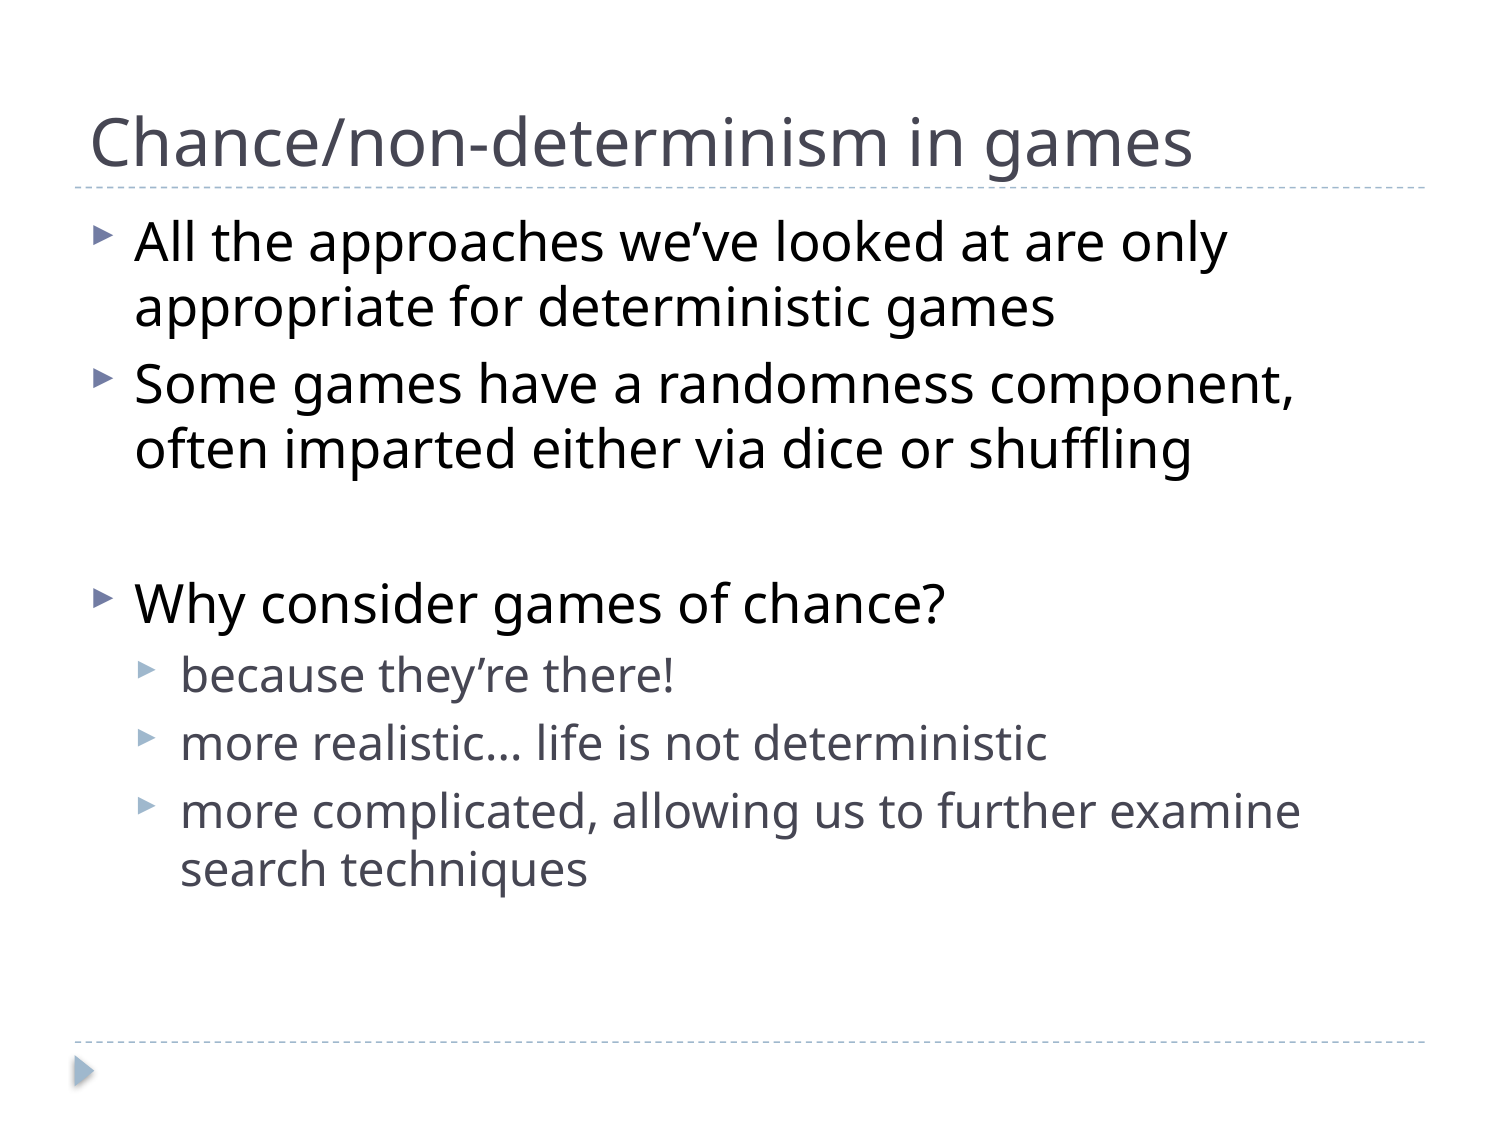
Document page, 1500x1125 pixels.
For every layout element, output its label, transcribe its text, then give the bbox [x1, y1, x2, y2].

list All the approaches we’ve looked at are only appropriate for deterministic games Some games have a randomness component, often imparted either via dice or shuffling Why consider games of chance? because they’re there! more realistic… life is not deterministic more complicated, allowing us to further examine search techniques [75, 200, 1425, 1010]
title Chance/non-determinism in games [75, 24, 1425, 188]
